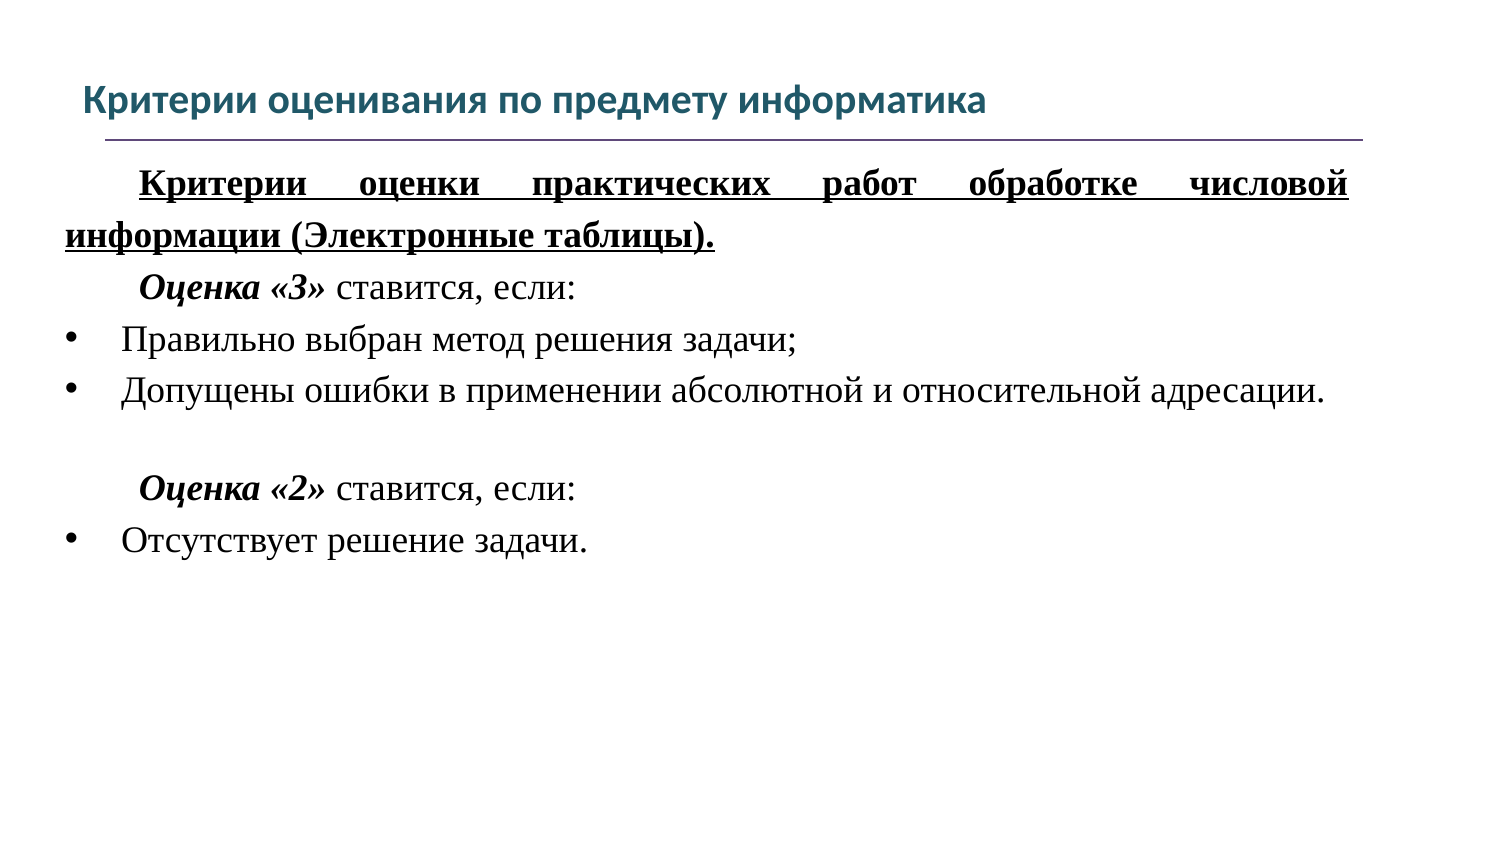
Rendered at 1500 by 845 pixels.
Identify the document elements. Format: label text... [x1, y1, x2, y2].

title Критерии оценивания по предмету информатика [83, 28, 1417, 213]
text_box Критерии оценки практических работ обработке числовой информации (Электронные таблицы). Оценка «3» ставится, если: Правильно выбран метод решения задачи; Допущены ошибки в применении абсолютной и относительной адресации. Оценка «2» ставится, если: Отсутствует решение задачи. [50, 144, 1364, 567]
